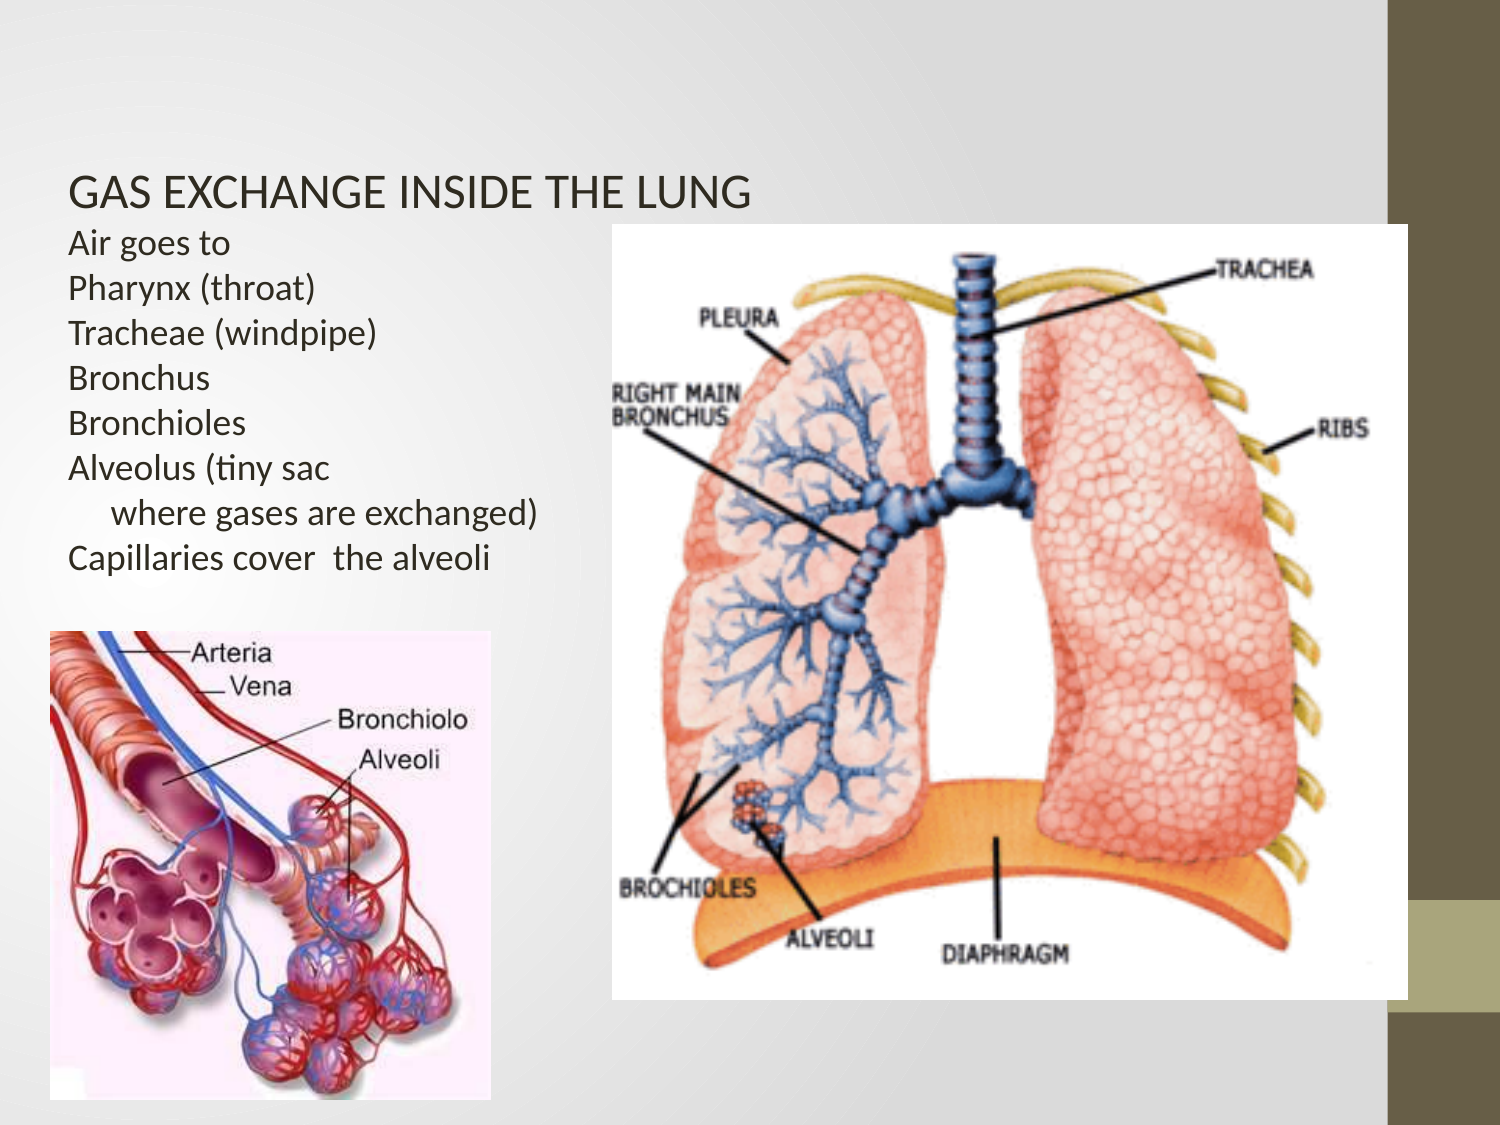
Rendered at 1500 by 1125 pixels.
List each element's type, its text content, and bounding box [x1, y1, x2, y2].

text_box GAS EXCHANGE INSIDE THE LUNG Air goes to Pharynx (throat) Tracheae (windpipe) Bronchus Bronchioles Alveolus (tiny sac where gases are exchanged) Capillaries cover the alveoli [53, 150, 768, 631]
picture [49, 630, 492, 1101]
picture [611, 224, 1409, 1001]
